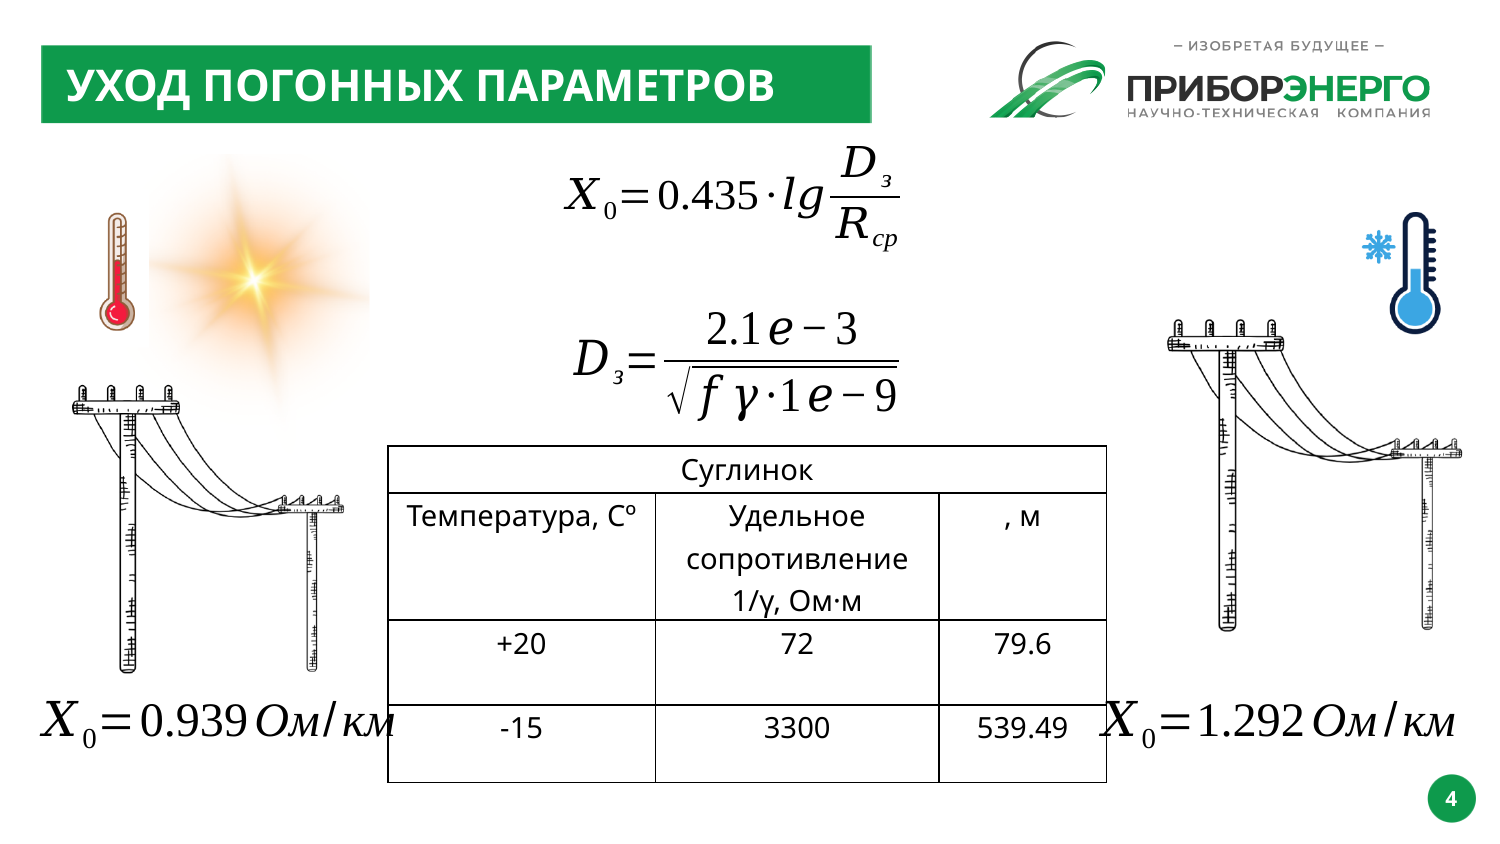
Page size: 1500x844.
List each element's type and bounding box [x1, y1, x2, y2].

picture [988, 40, 1431, 118]
picture [40, 44, 872, 124]
picture [1427, 774, 1476, 823]
picture [59, 154, 376, 695]
picture [1134, 182, 1480, 676]
